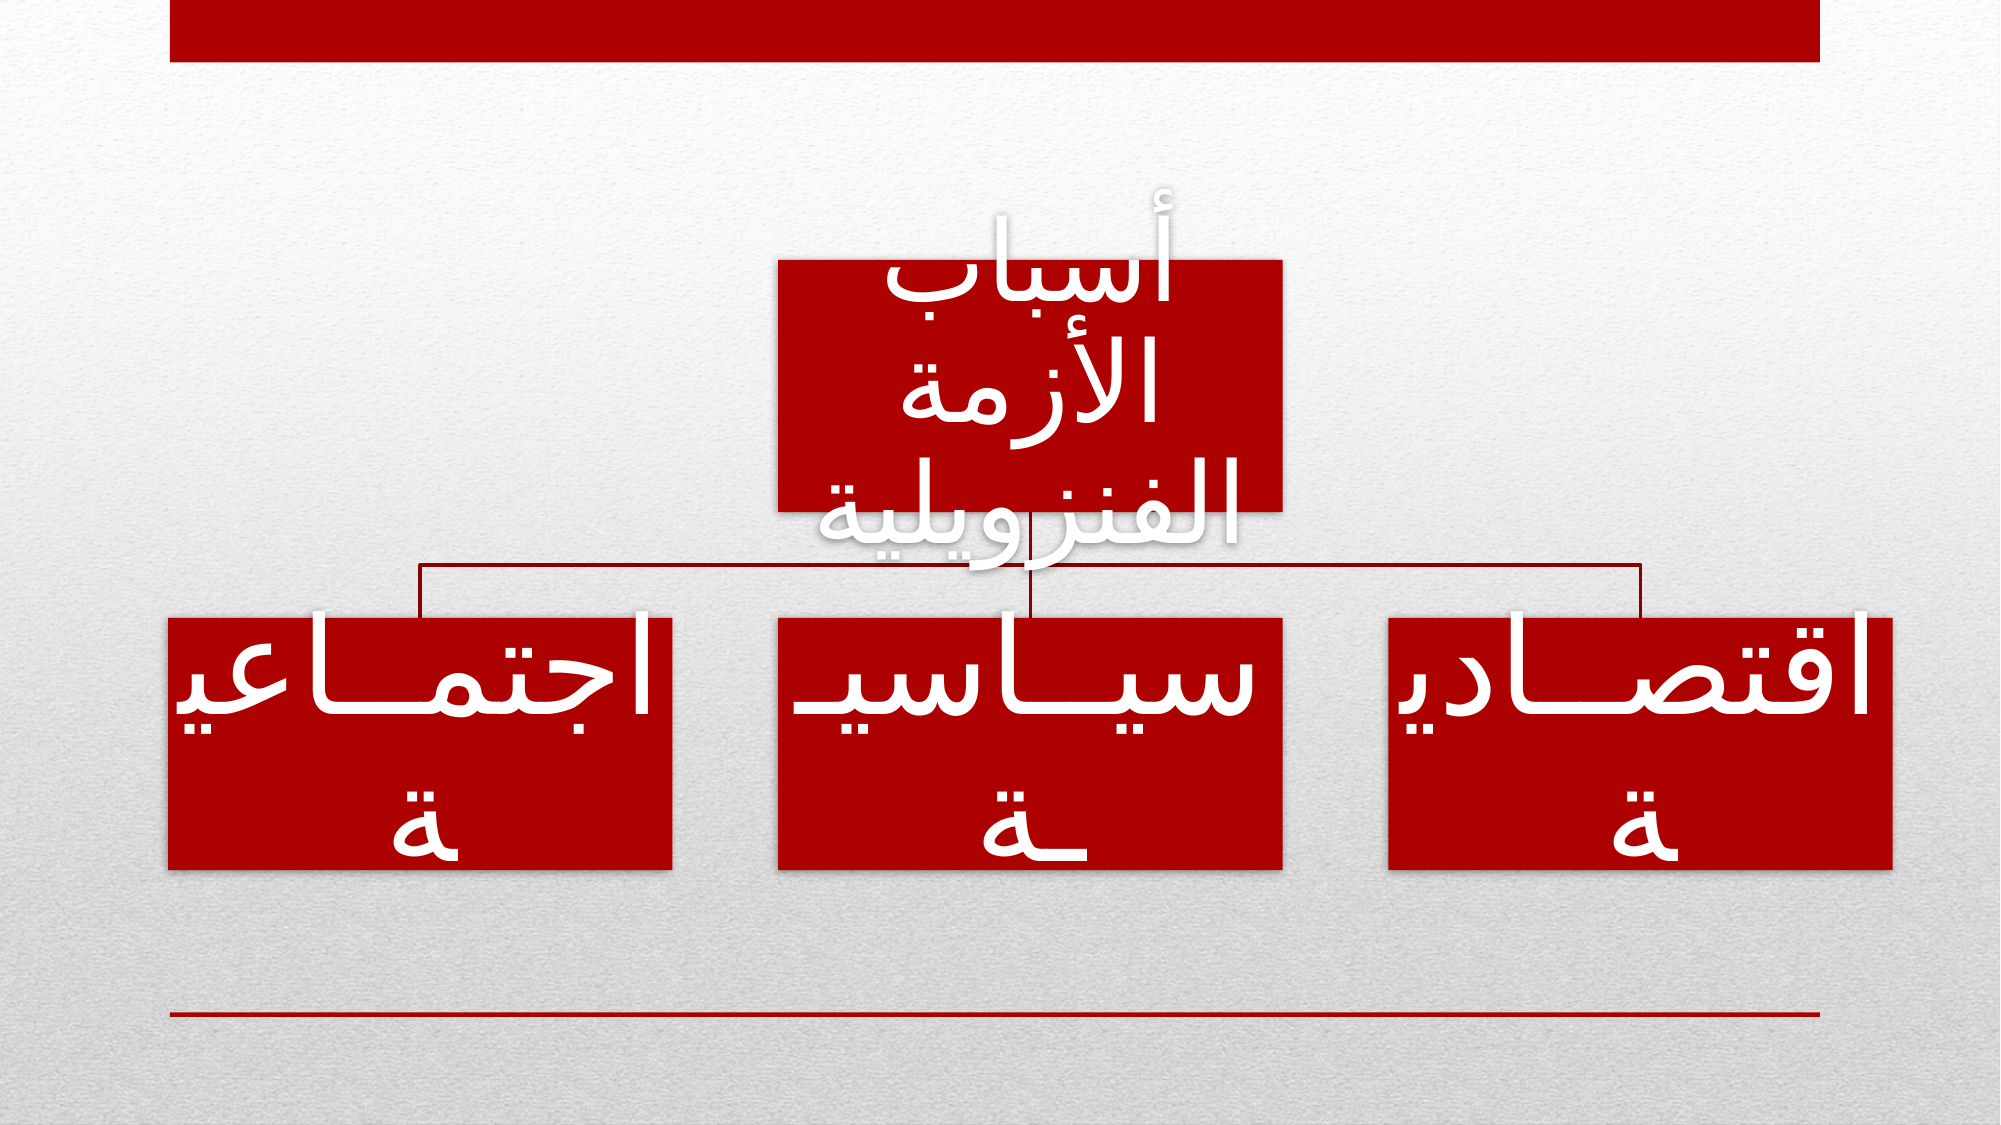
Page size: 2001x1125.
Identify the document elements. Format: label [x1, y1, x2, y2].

list [167, 207, 1894, 923]
